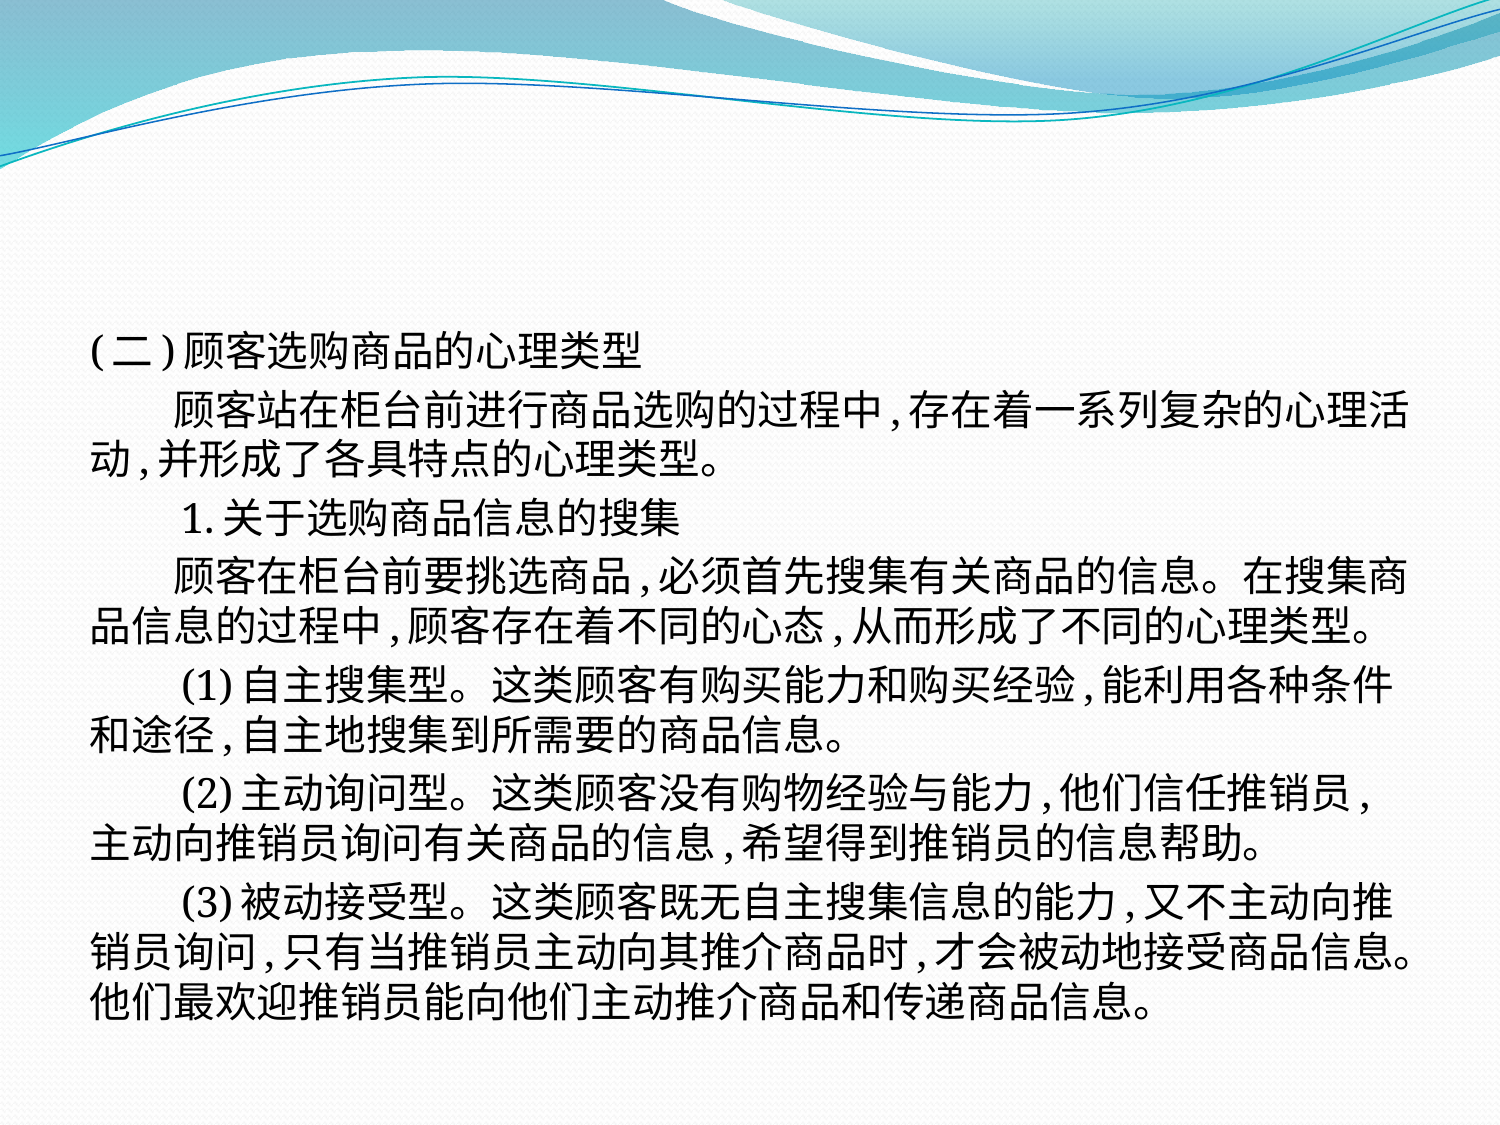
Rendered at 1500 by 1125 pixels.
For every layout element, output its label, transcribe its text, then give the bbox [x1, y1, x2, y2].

list (二)顾客选购商品的心理类型 顾客站在柜台前进行商品选购的过程中,存在着一系列复杂的心理活动,并形成了各具特点的心理类型。 1.关于选购商品信息的搜集 顾客在柜台前要挑选商品,必须首先搜集有关商品的信息。在搜集商品信息的过程中,顾客存在着不同的心态,从而形成了不同的心理类型。 (1)自主搜集型。这类顾客有购买能力和购买经验,能利用各种条件和途径,自主地搜集到所需要的商品信息。 (2)主动询问型。这类顾客没有购物经验与能力,他们信任推销员,主动向推销员询问有关商品的信息,希望得到推销员的信息帮助。 (3)被动接受型。这类顾客既无自主搜集信息的能力,又不主动向推销员询问,只有当推销员主动向其推介商品时,才会被动地接受商品信息。他们最欢迎推销员能向他们主动推介商品和传递商品信息。 [75, 317, 1425, 1038]
